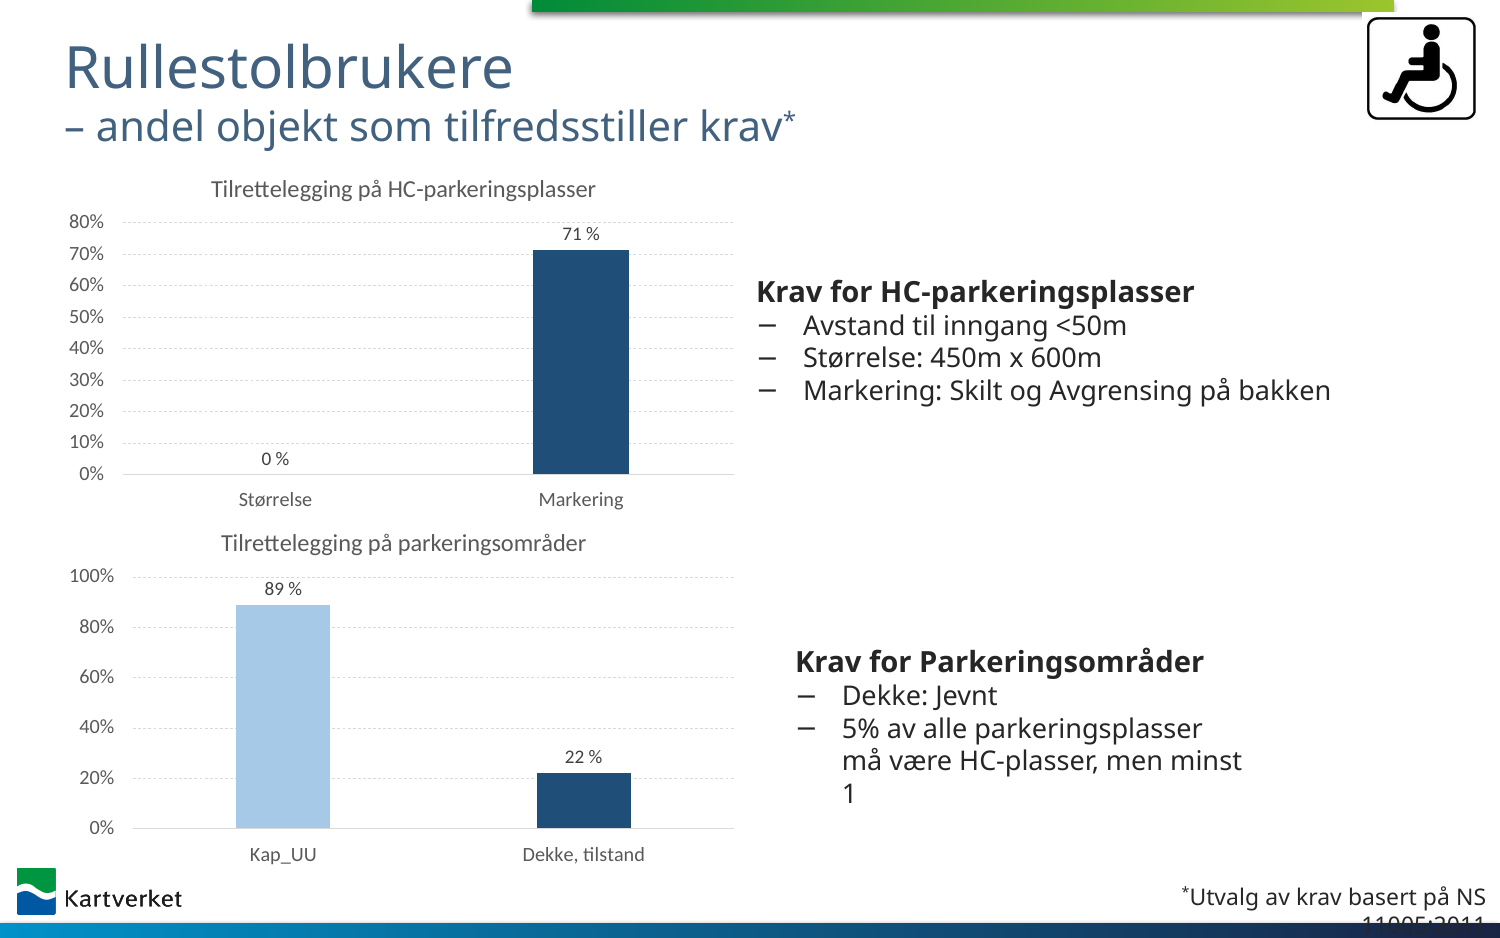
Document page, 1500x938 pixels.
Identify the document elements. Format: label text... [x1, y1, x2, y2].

text_box Rullestolbrukere – andel objekt som tilfredsstiller krav* [49, 25, 1431, 158]
picture [62, 520, 746, 874]
text_box Krav for Parkeringsområder Dekke: Jevnt 5% av alle parkeringsplasser må være HC-plasser, men minst 1 [780, 636, 1261, 816]
text_box *Utvalg av krav basert på NS 11005:2011 [1068, 873, 1500, 938]
text_box Krav for HC-parkeringsplasser Avstand til inngang <50m Størrelse: 450m x 600m Markering: Skilt og Avgrensing på bakken [750, 265, 1346, 413]
picture [1362, 12, 1481, 126]
picture [62, 166, 746, 519]
